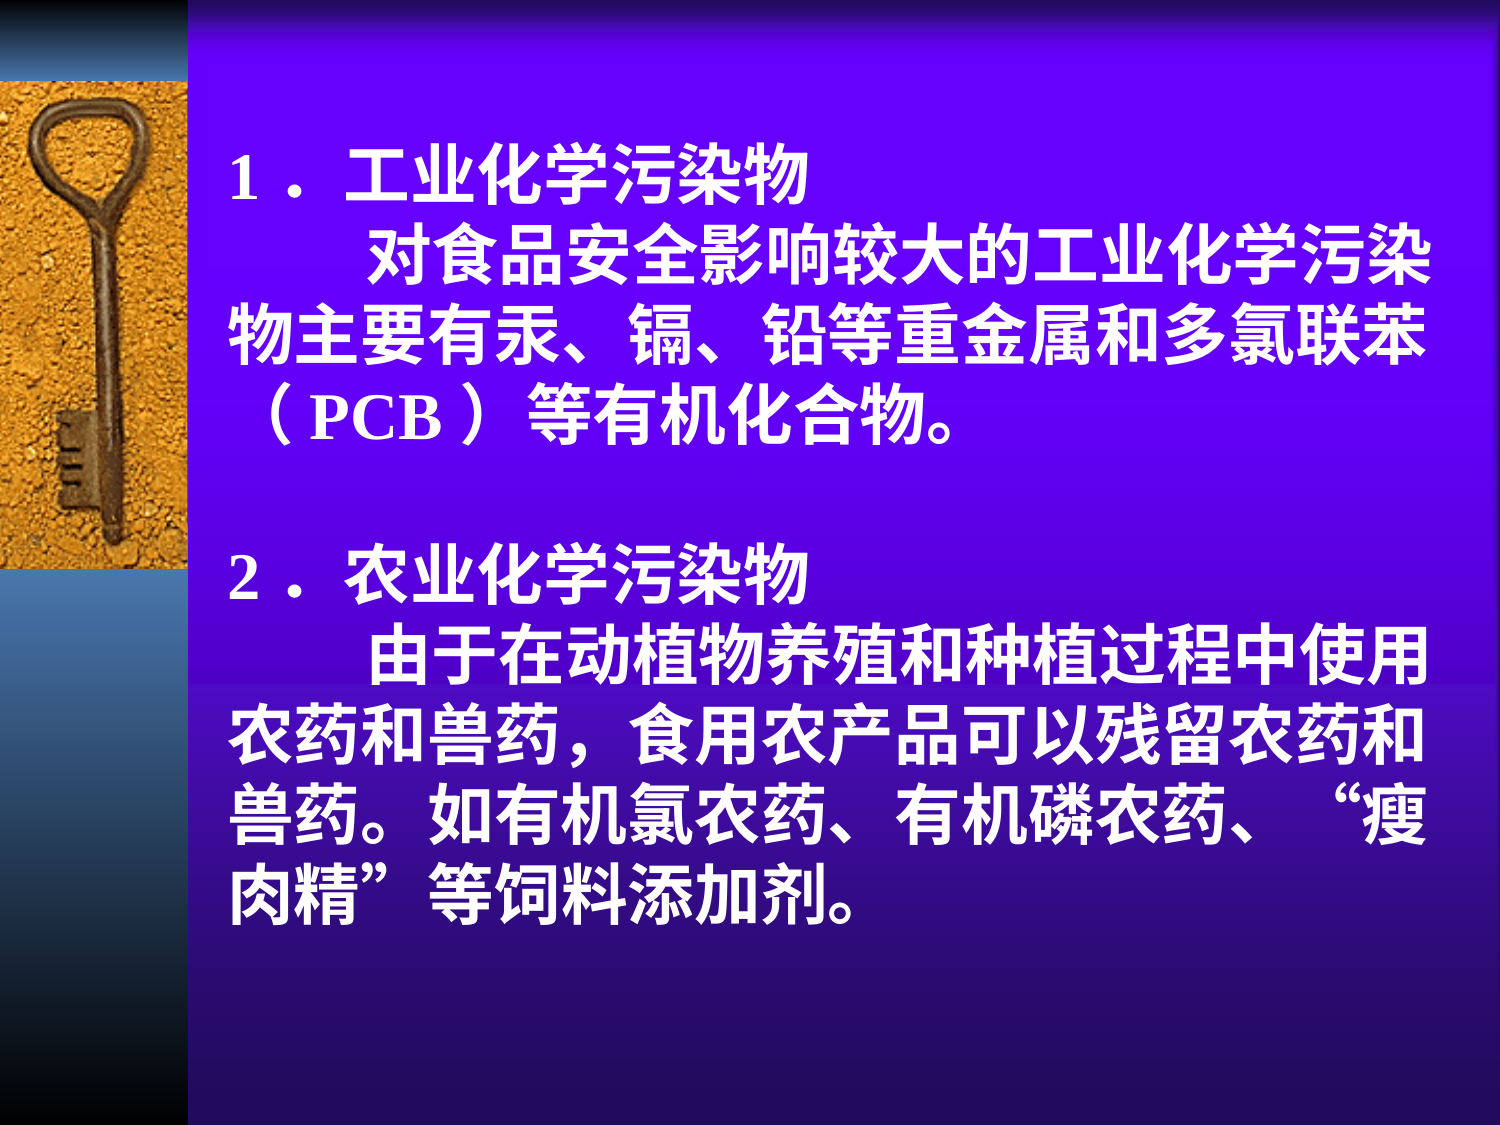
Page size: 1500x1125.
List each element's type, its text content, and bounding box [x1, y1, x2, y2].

text_box 1．工业化学污染物 对食品安全影响较大的工业化学污染物主要有汞、镉、铅等重金属和多氯联苯（PCB）等有机化合物。 2．农业化学污染物 由于在动植物养殖和种植过程中使用农药和兽药，食用农产品可以残留农药和兽药。如有机氯农药、有机磷农药、“瘦肉精”等饲料添加剂。 [212, 125, 1450, 940]
picture [0, 0, 1500, 1125]
